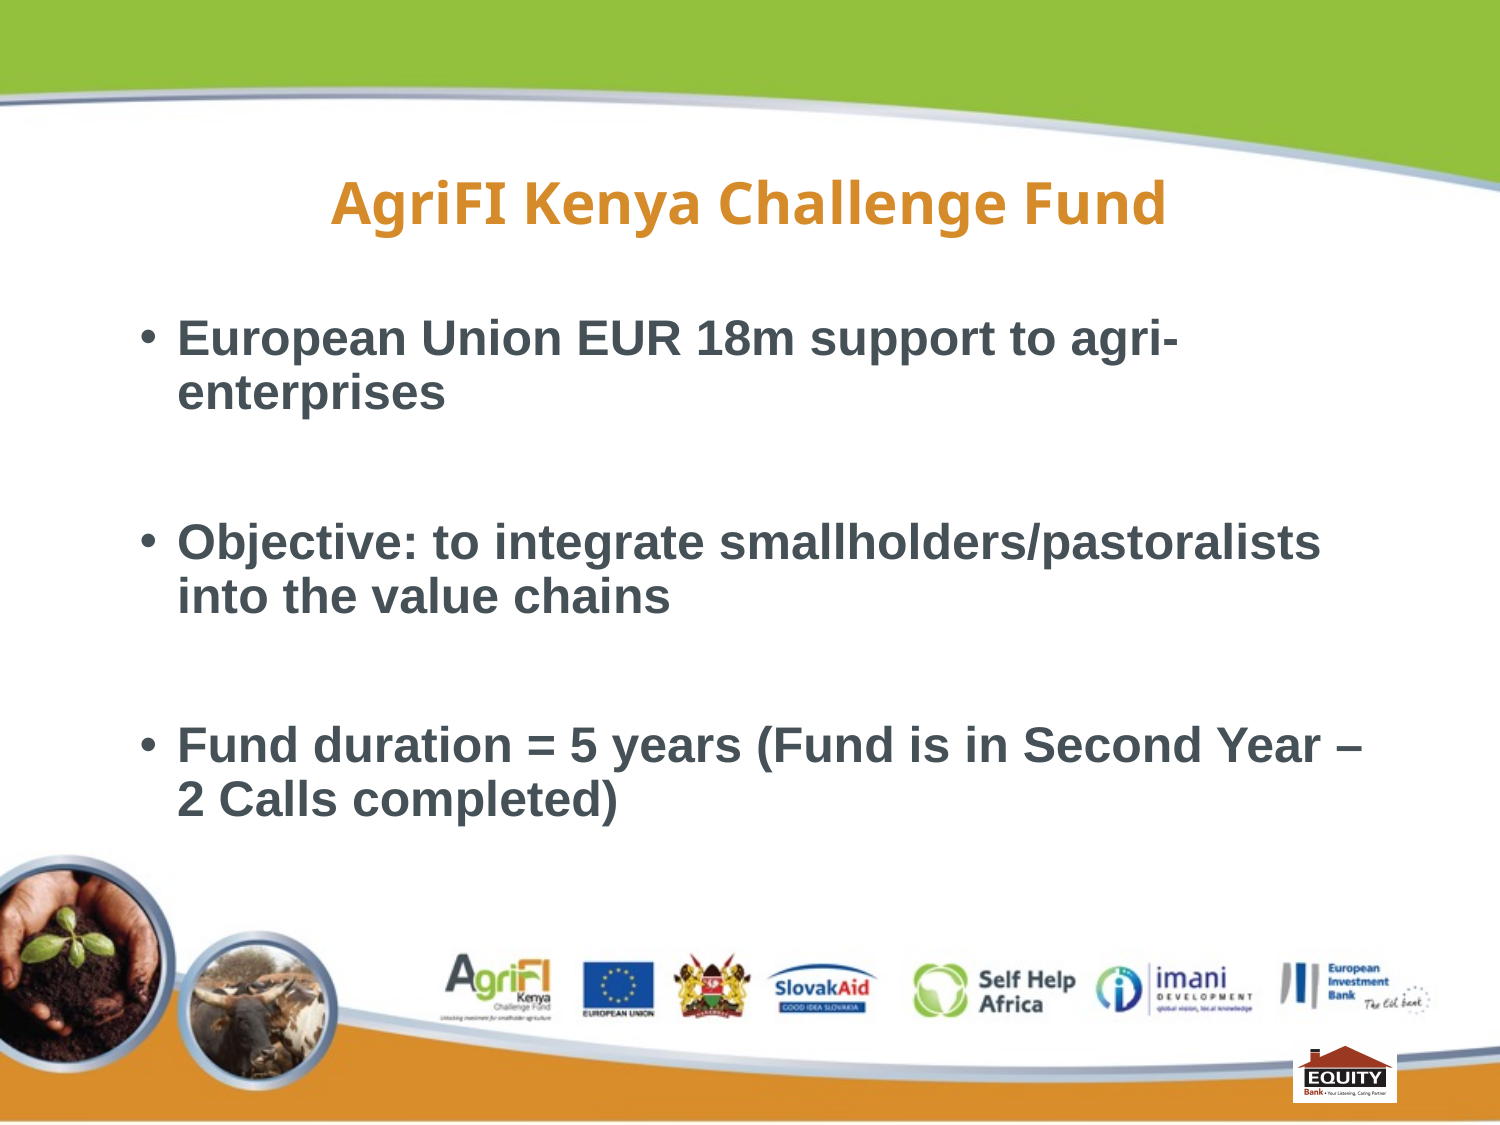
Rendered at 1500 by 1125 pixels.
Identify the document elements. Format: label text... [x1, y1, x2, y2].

list European Union EUR 18m support to agri-enterprises Objective: to integrate smallholders/pastoralists into the value chains Fund duration = 5 years (Fund is in Second Year – 2 Calls completed) [124, 305, 1419, 892]
title AgriFI Kenya Challenge Fund [103, 155, 1397, 257]
picture [0, 0, 1500, 1125]
